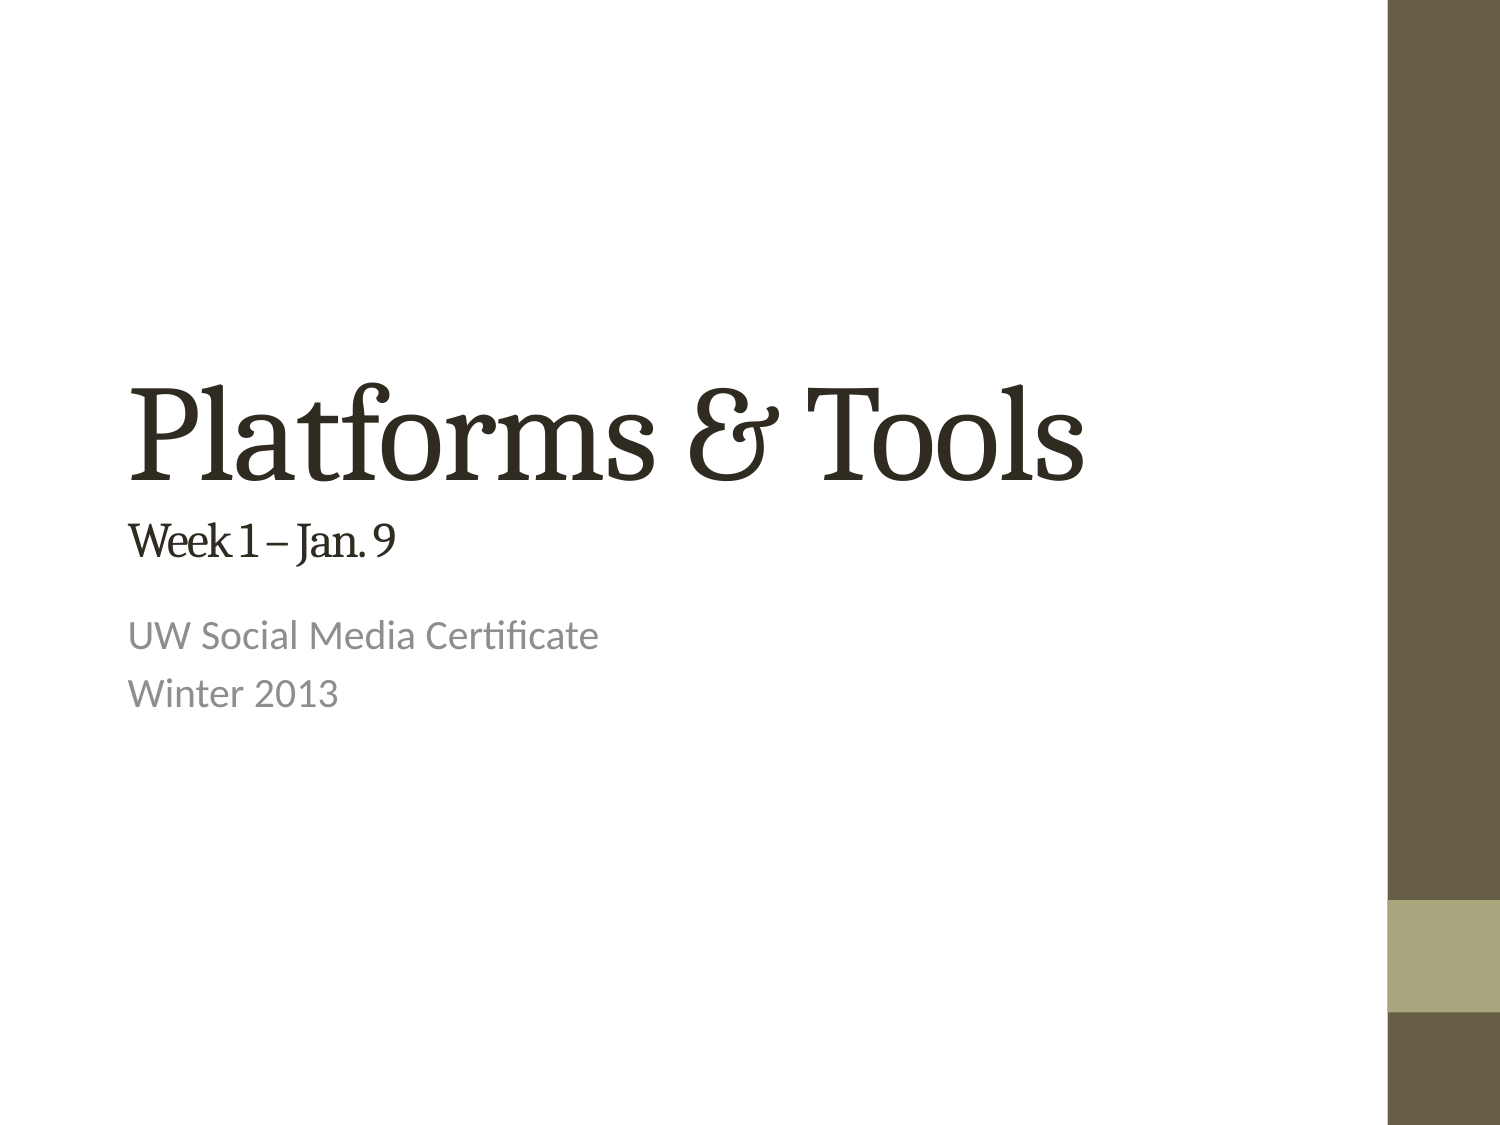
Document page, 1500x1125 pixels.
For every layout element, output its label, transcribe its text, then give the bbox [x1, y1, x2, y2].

subtitle UW Social Media Certificate Winter 2013 [112, 600, 1173, 775]
title Platforms & Tools Week 1 – Jan. 9 [112, 149, 1350, 576]
